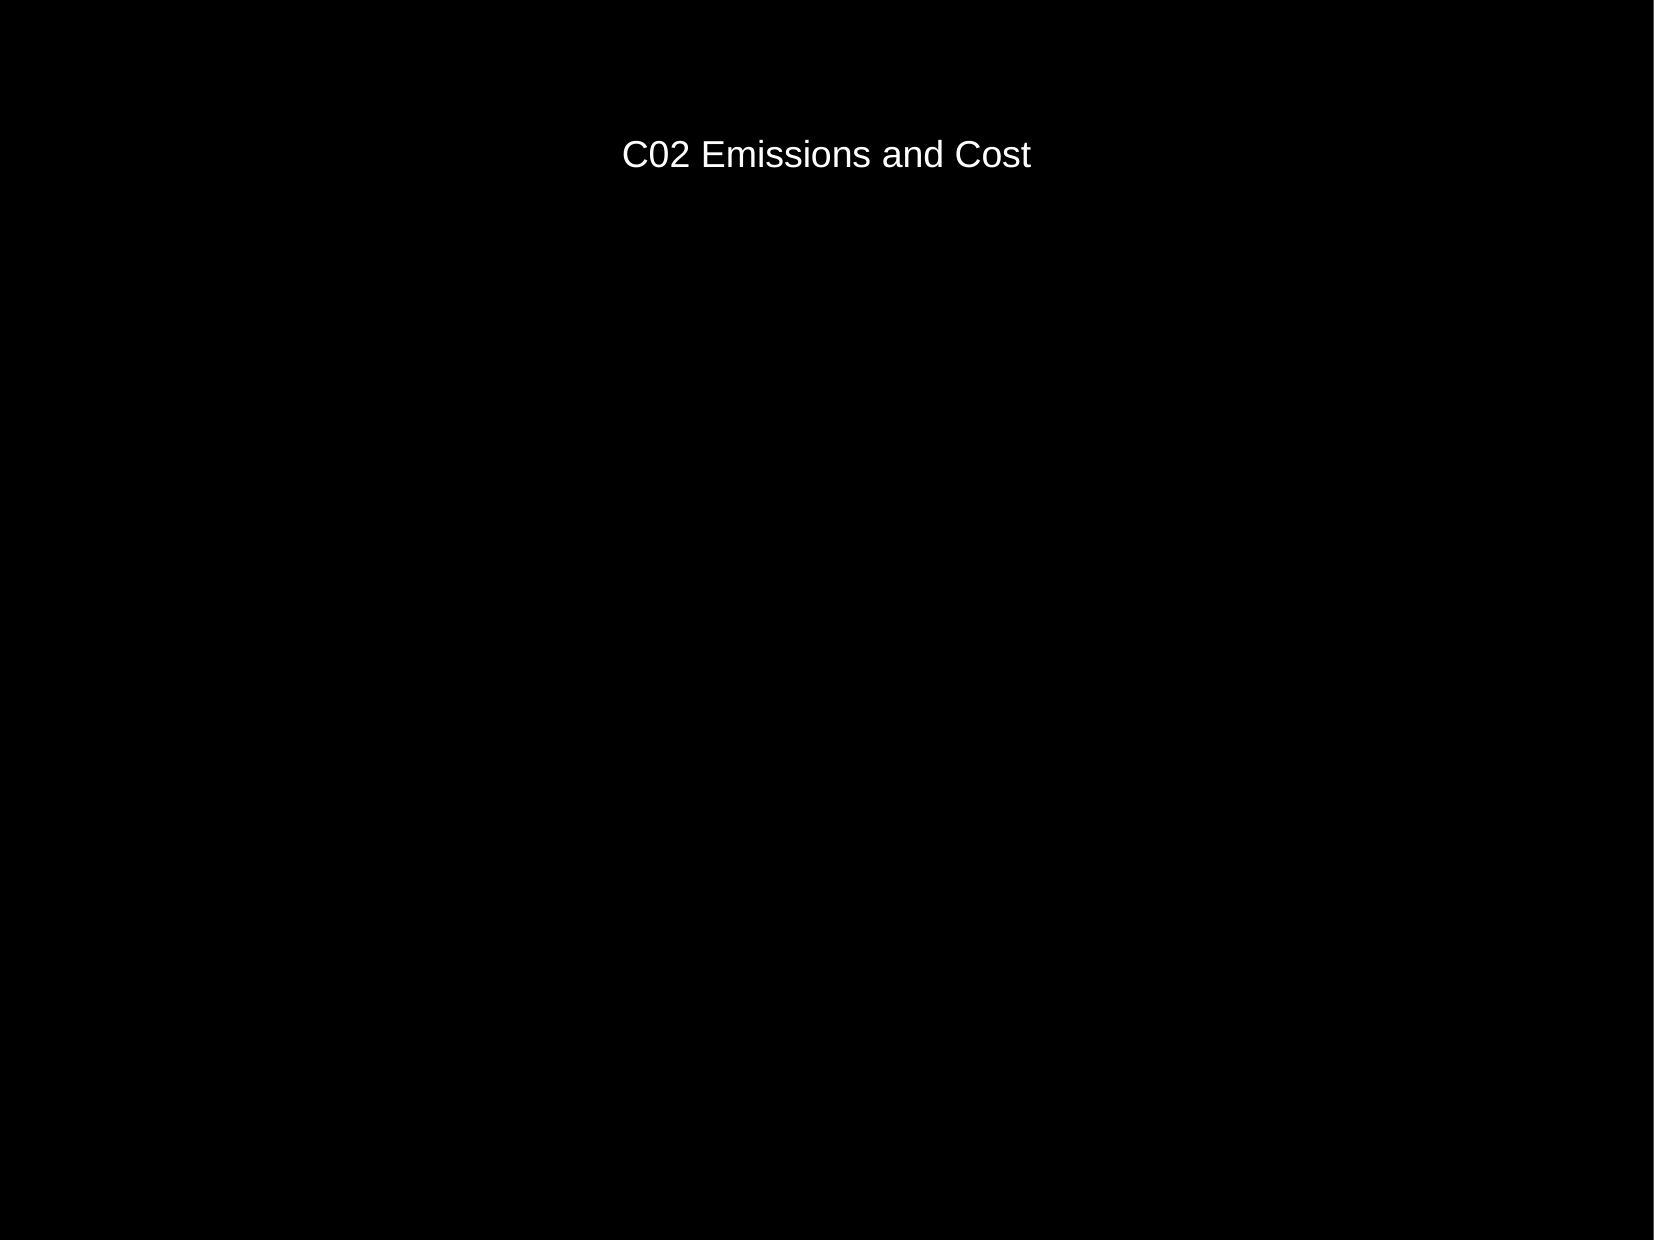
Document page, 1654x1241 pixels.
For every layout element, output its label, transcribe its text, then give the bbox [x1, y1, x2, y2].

text_box C02 Emissions and Cost [82, 49, 1571, 257]
